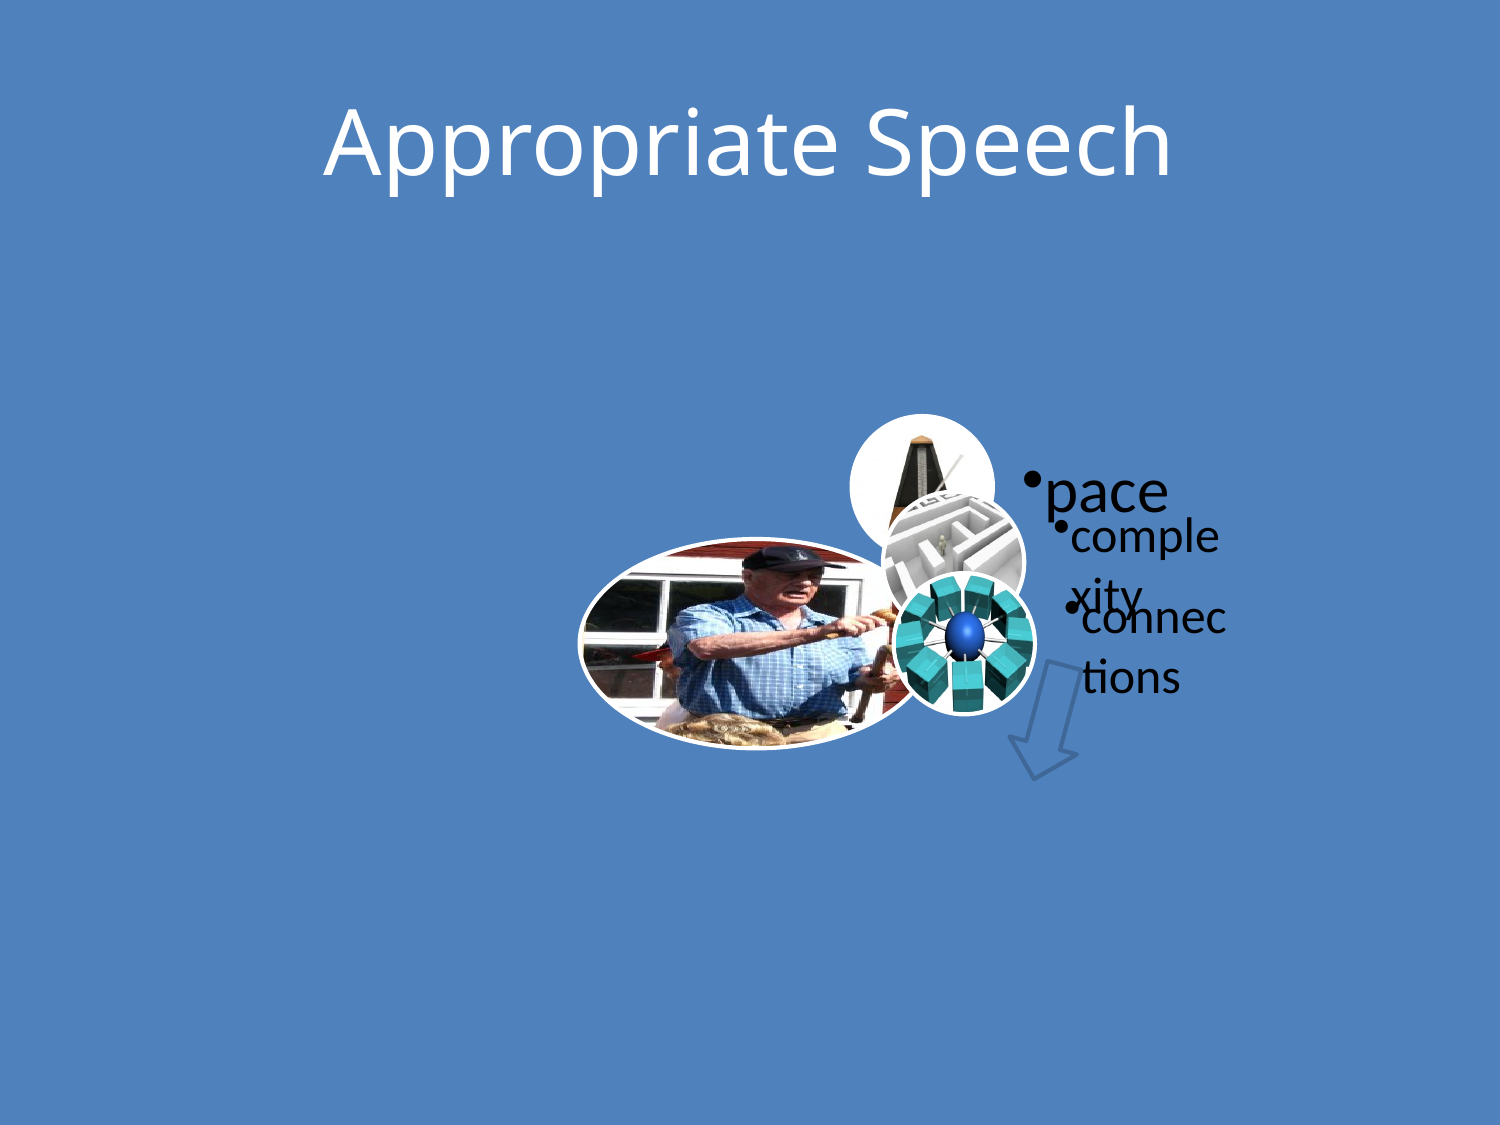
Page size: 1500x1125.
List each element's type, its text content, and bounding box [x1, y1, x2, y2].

title Appropriate Speech [75, 45, 1425, 223]
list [49, 224, 1463, 1063]
